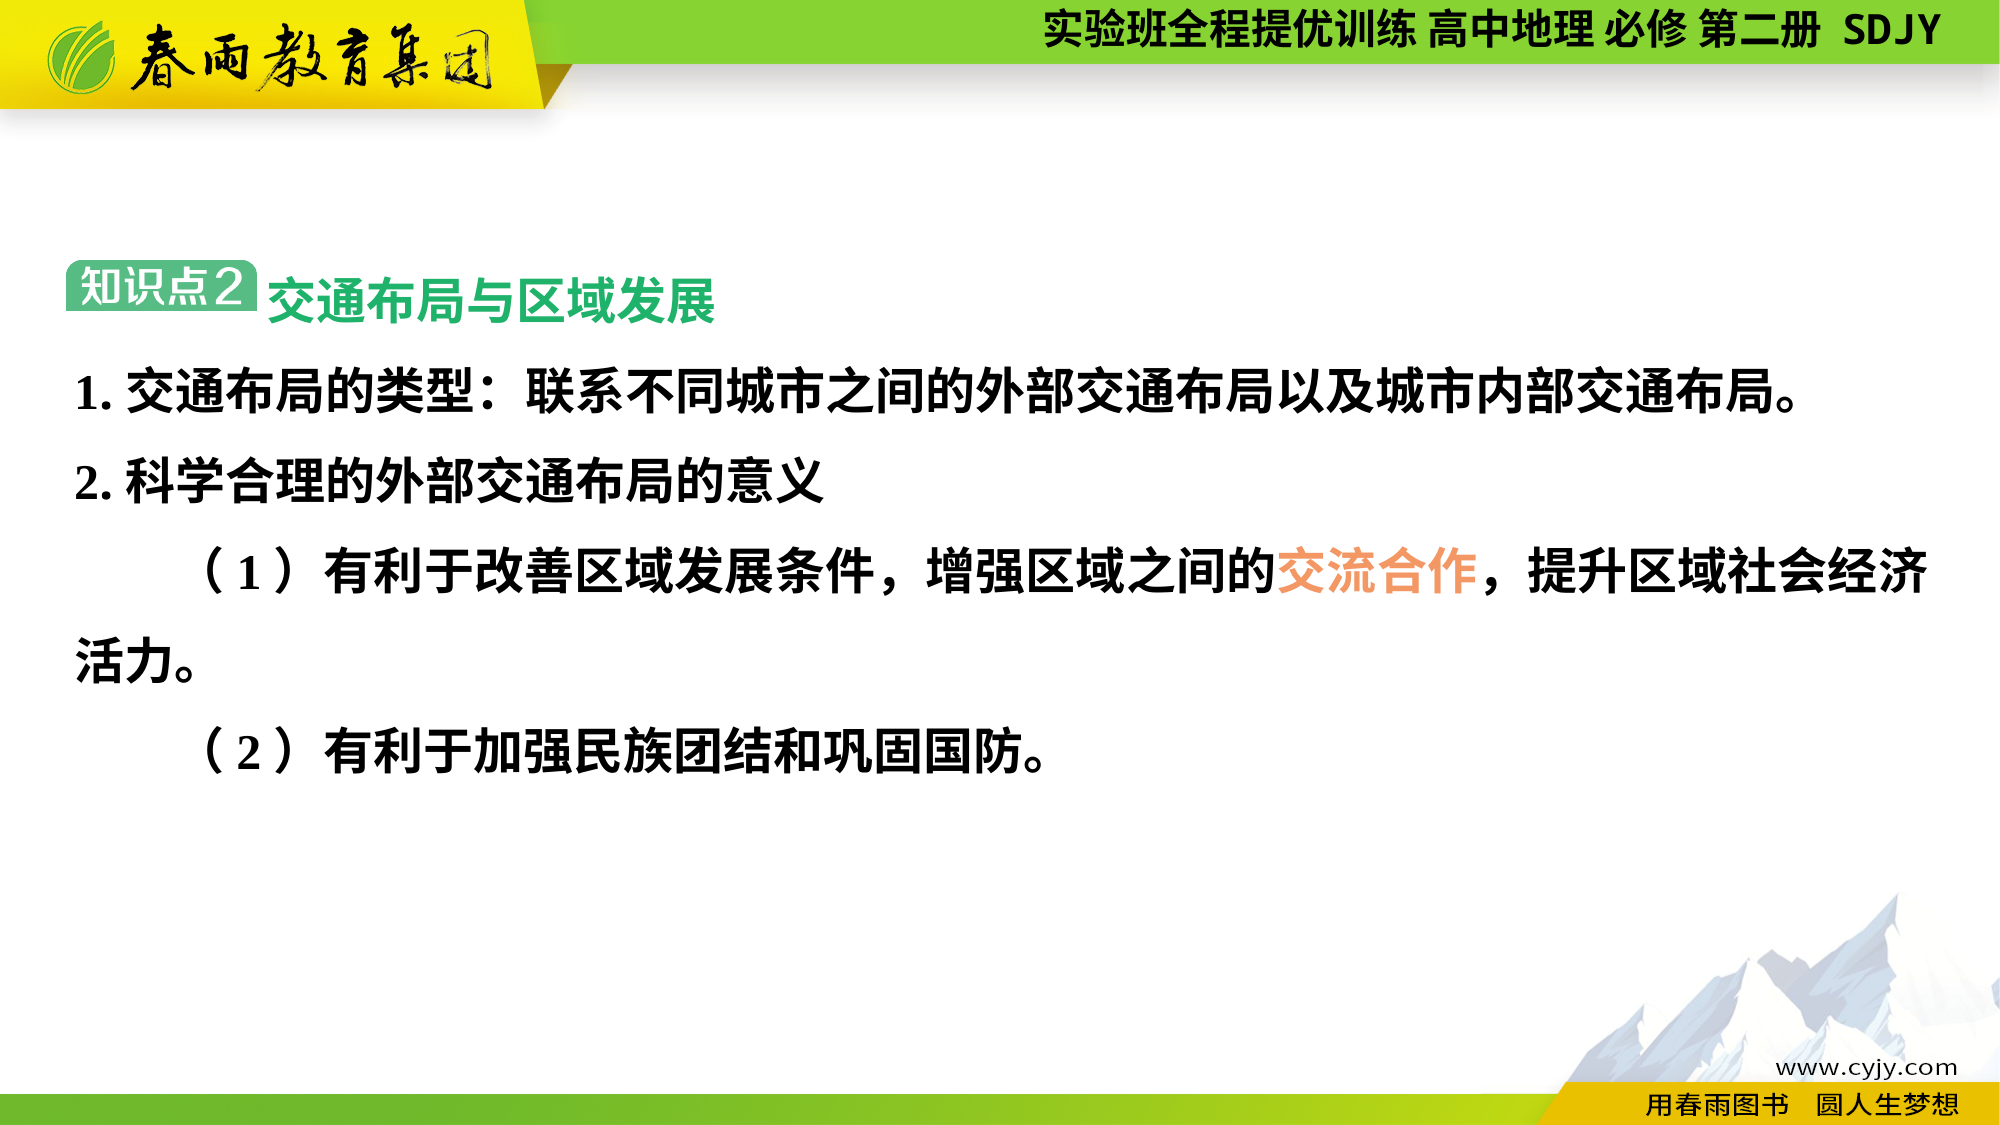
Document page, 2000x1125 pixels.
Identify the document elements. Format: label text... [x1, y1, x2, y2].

picture [0, 0, 2000, 1125]
list 交通布局与区域发展 1.交通布局的类型：联系不同城市之间的外部交通布局以及城市内部交通布局。 2.科学合理的外部交通布局的意义 （1）有利于改善区域发展条件，增强区域之间的交流合作，提升区域社会经济活力。 （2）有利于加强民族团结和巩固国防。 [59, 231, 1944, 793]
